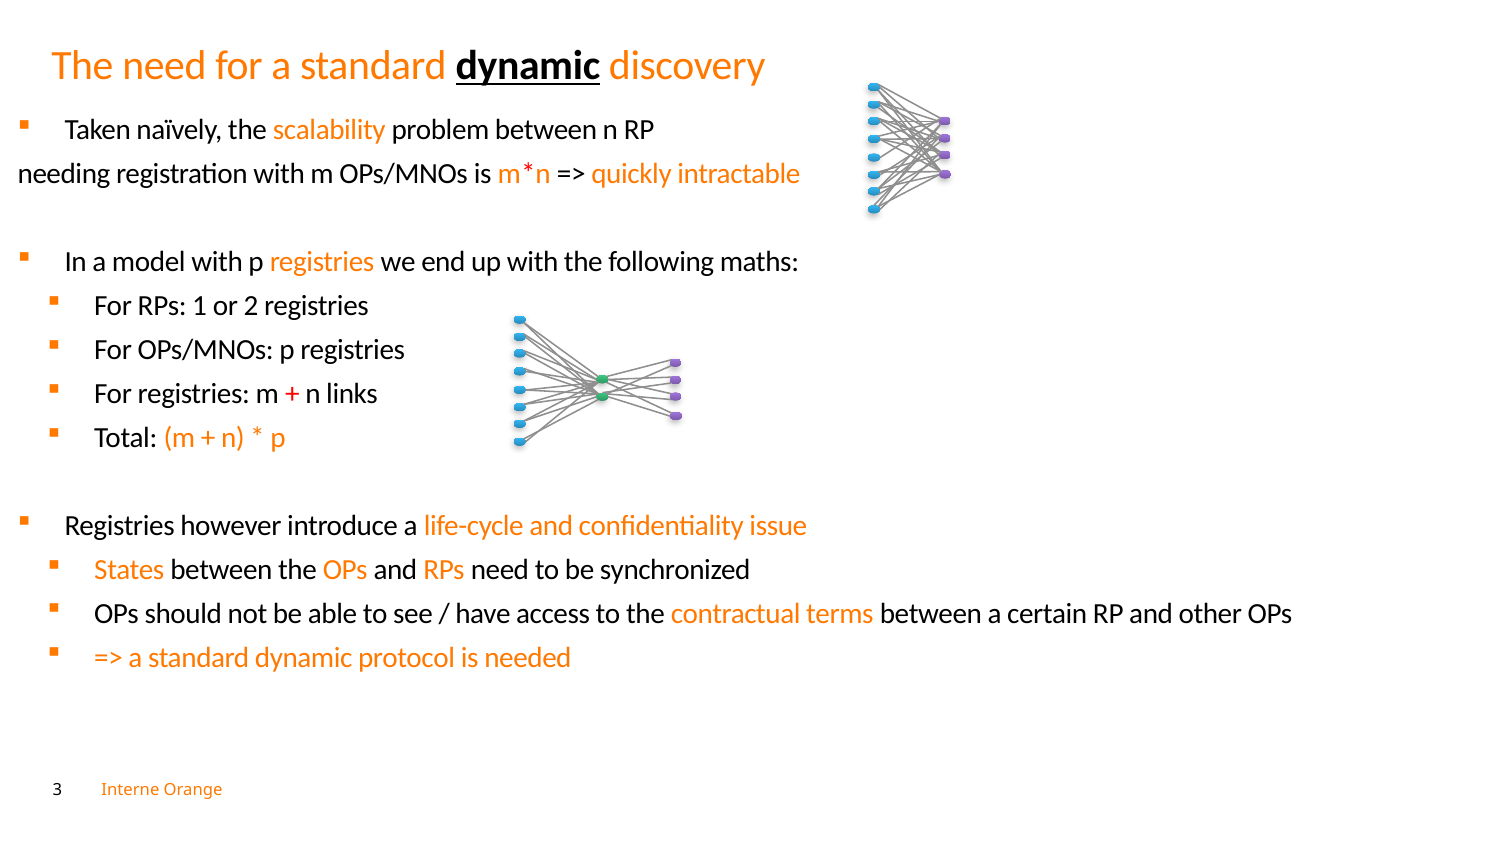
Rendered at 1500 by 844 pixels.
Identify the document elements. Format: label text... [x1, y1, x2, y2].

list Taken naïvely, the scalability problem between n RP needing registration with m OPs/MNOs is m*n => quickly intractable In a model with p registries we end up with the following maths: For RPs: 1 or 2 registries For OPs/MNOs: p registries For registries: m + n links Total: (m + n) * p Registries however introduce a life-cycle and confidentiality issue States between the OPs and RPs need to be synchronized OPs should not be able to see / have access to the contractual terms between a certain RP and other OPs => a standard dynamic protocol is needed [17, 114, 1415, 625]
title The need for a standard dynamic discovery [51, 43, 1449, 166]
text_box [867, 82, 952, 214]
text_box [513, 315, 682, 447]
